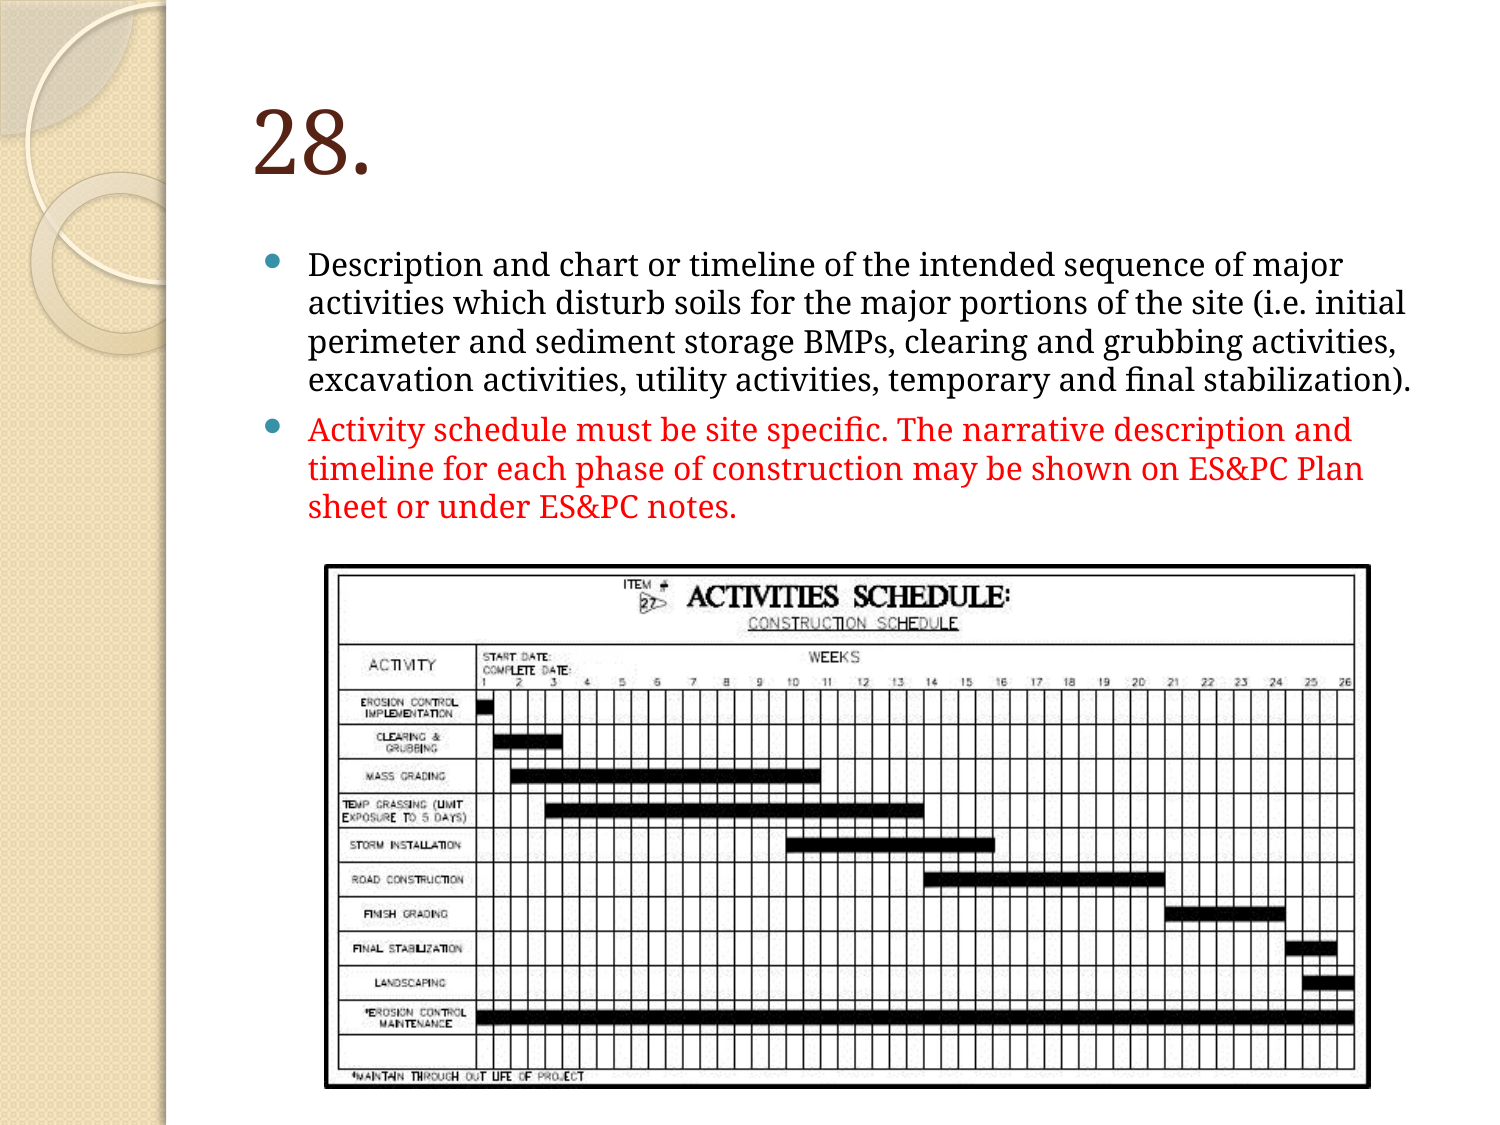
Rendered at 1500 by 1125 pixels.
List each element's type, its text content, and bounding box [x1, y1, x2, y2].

picture [324, 564, 1371, 1089]
title 28. [235, 45, 1466, 233]
list Description and chart or timeline of the intended sequence of major activities which disturb soils for the major portions of the site (i.e. initial perimeter and sediment storage BMPs, clearing and grubbing activities, excavation activities, utility activities, temporary and final stabilization). Activity schedule must be site specific. The narrative description and timeline for each phase of construction may be shown on ES&PC Plan sheet or under ES&PC notes. [235, 237, 1466, 563]
